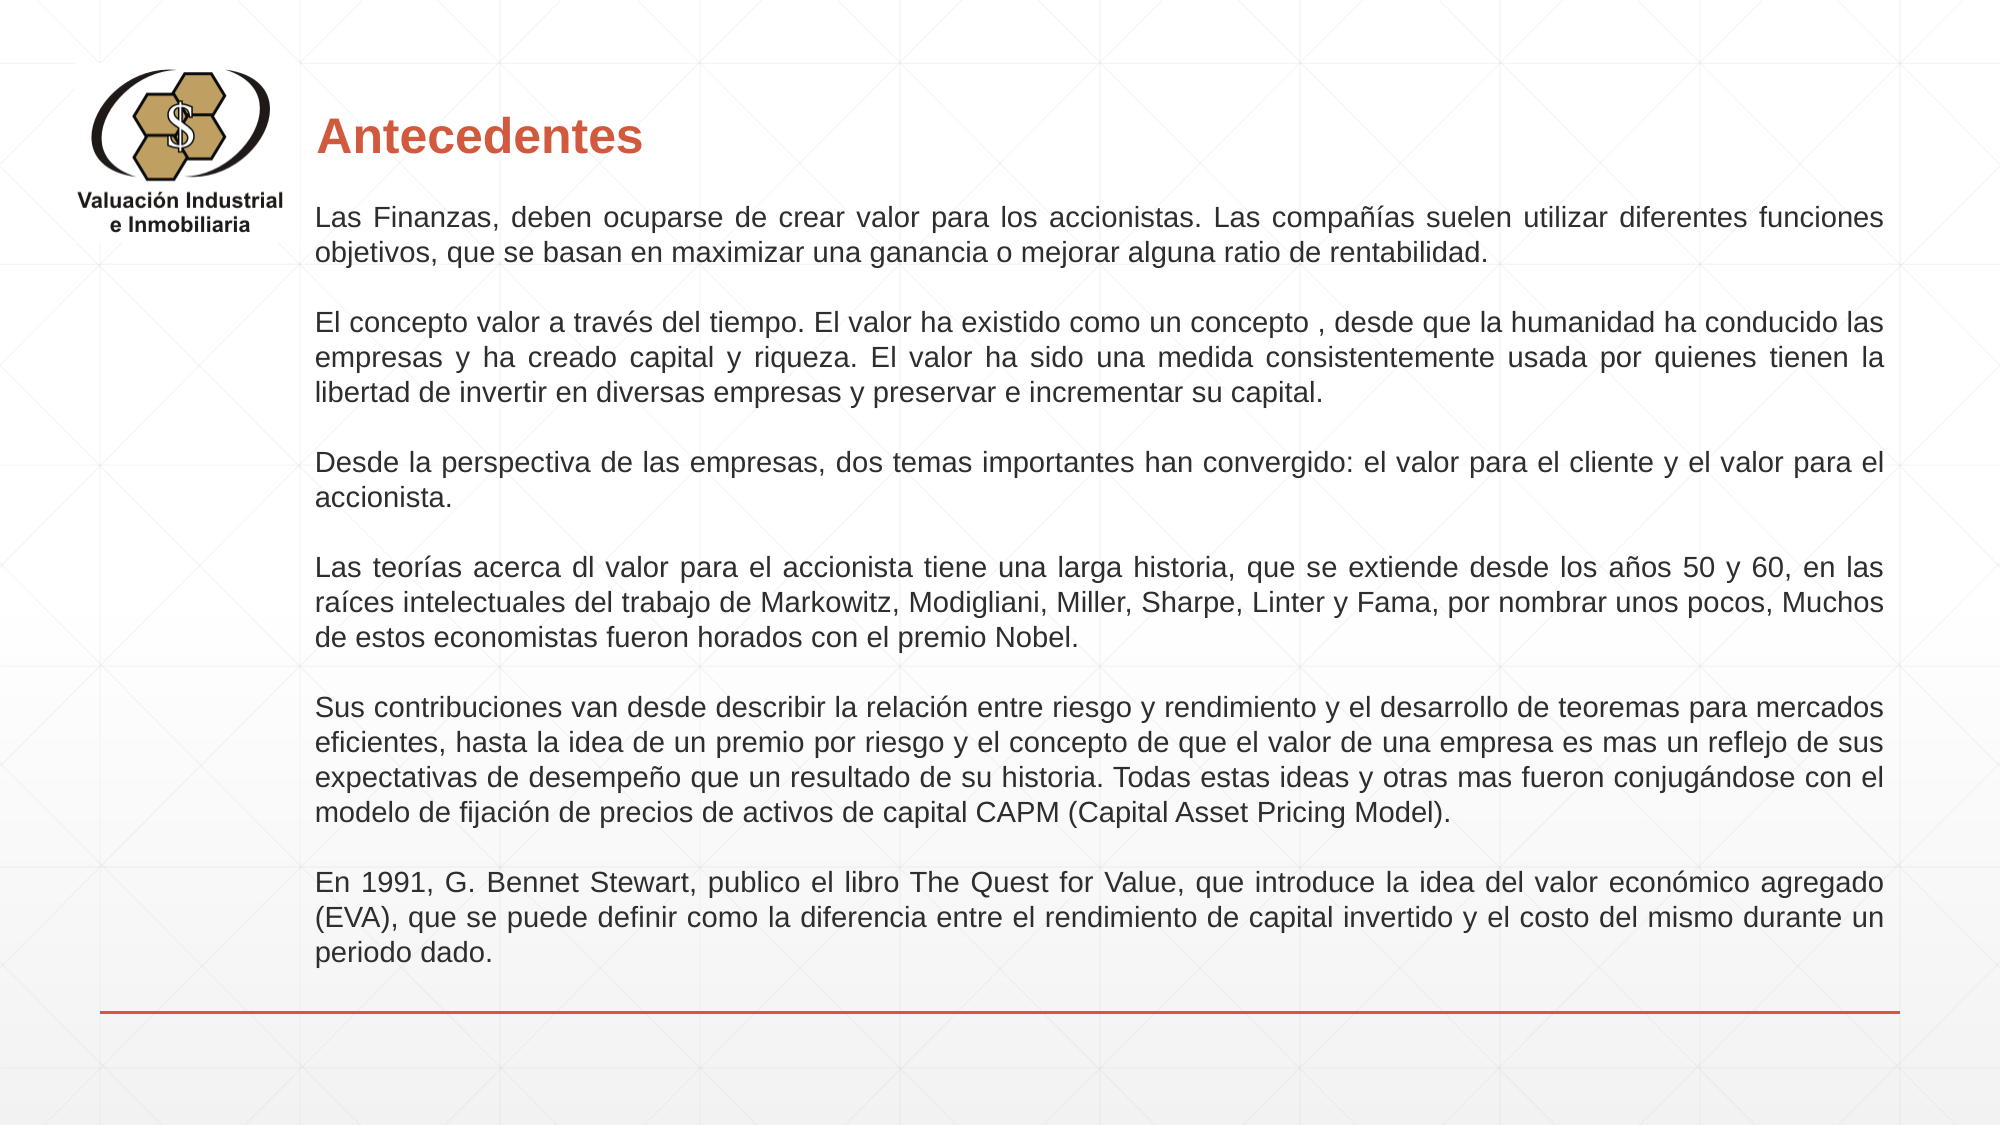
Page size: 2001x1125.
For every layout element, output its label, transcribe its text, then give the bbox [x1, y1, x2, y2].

text_box Las Finanzas, deben ocuparse de crear valor para los accionistas. Las compañías suelen utilizar diferentes funciones objetivos, que se basan en maximizar una ganancia o mejorar alguna ratio de rentabilidad. El concepto valor a través del tiempo. El valor ha existido como un concepto , desde que la humanidad ha conducido las empresas y ha creado capital y riqueza. El valor ha sido una medida consistentemente usada por quienes tienen la libertad de invertir en diversas empresas y preservar e incrementar su capital. Desde la perspectiva de las empresas, dos temas importantes han convergido: el valor para el cliente y el valor para el accionista. Las teorías acerca dl valor para el accionista tiene una larga historia, que se extiende desde los años 50 y 60, en las raíces intelectuales del trabajo de Markowitz, Modigliani, Miller, Sharpe, Linter y Fama, por nombrar unos pocos, Muchos de estos economistas fueron horados con el premio Nobel. Sus contribuciones van desde describir la relación entre riesgo y rendimiento y el desarrollo de teoremas para mercados eficientes, hasta la idea de un premio por riesgo y el concepto de que el valor de una empresa es mas un reflejo de sus expectativas de desempeño que un resultado de su historia. Todas estas ideas y otras mas fueron conjugándose con el modelo de fijación de precios de activos de capital CAPM (Capital Asset Pricing Model). En 1991, G. Bennet Stewart, publico el libro The Quest for Value, que introduce la idea del valor económico agregado (EVA), que se puede definir como la diferencia entre el rendimiento de capital invertido y el costo del mismo durante un periodo dado. [299, 191, 1902, 1046]
title Antecedentes [301, 82, 1788, 172]
picture [74, 63, 300, 243]
